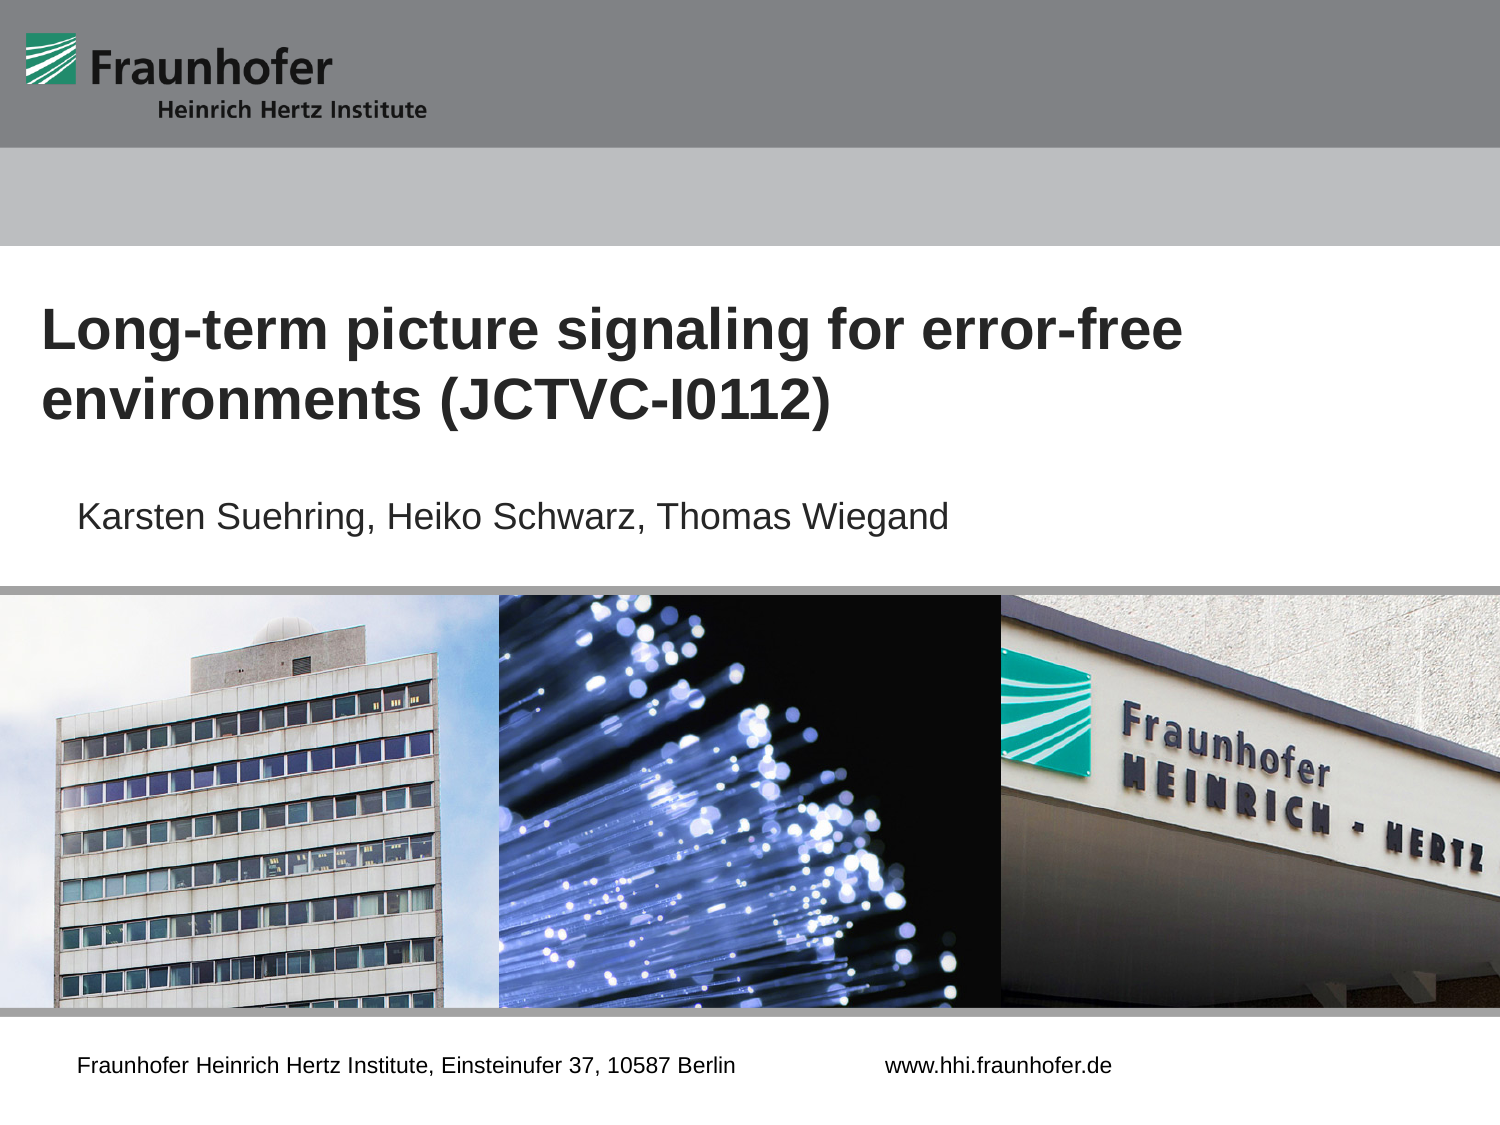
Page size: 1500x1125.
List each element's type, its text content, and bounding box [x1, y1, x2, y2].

picture [26, 33, 427, 118]
list Long-term picture signaling for error-free environments (JCTVC-I0112) [41, 290, 1471, 433]
list Karsten Suehring, Heiko Schwarz, Thomas Wiegand [76, 491, 1471, 538]
picture [0, 595, 1500, 1007]
